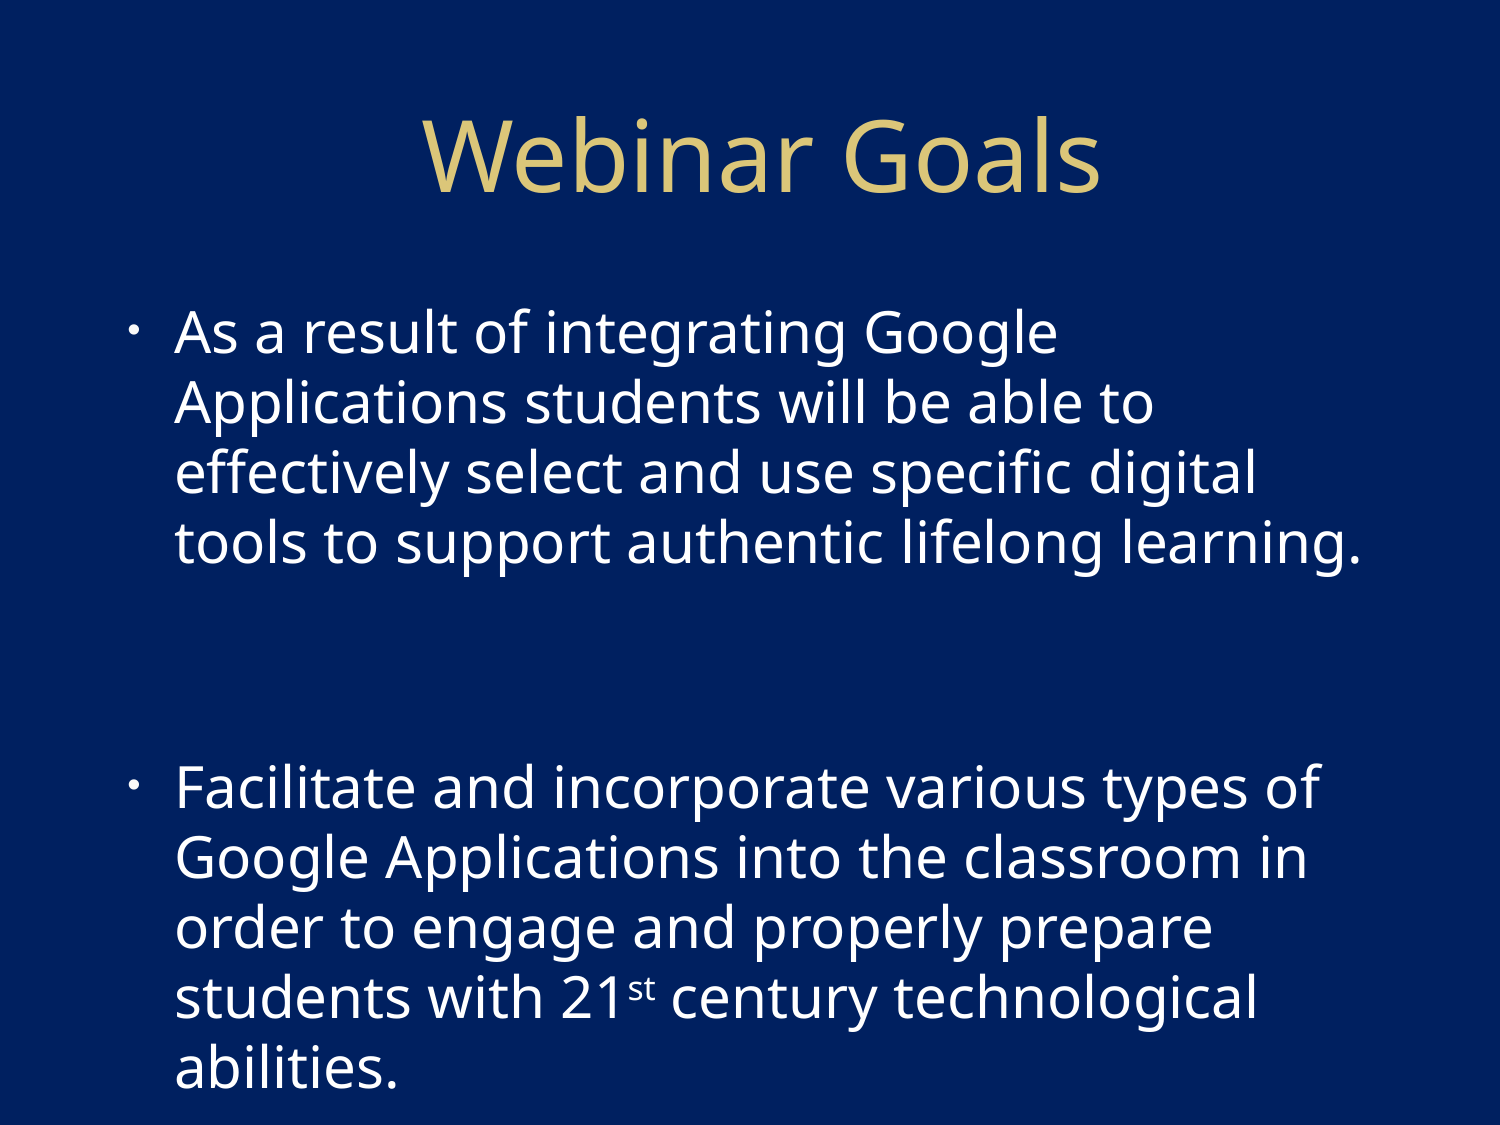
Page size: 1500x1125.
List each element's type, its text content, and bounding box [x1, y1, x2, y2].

title Webinar Goals [112, 62, 1413, 213]
list As a result of integrating Google Applications students will be able to effectively select and use specific digital tools to support authentic lifelong learning. Facilitate and incorporate various types of Google Applications into the classroom in order to engage and properly prepare students with 21st century technological abilities. [112, 287, 1400, 1000]
